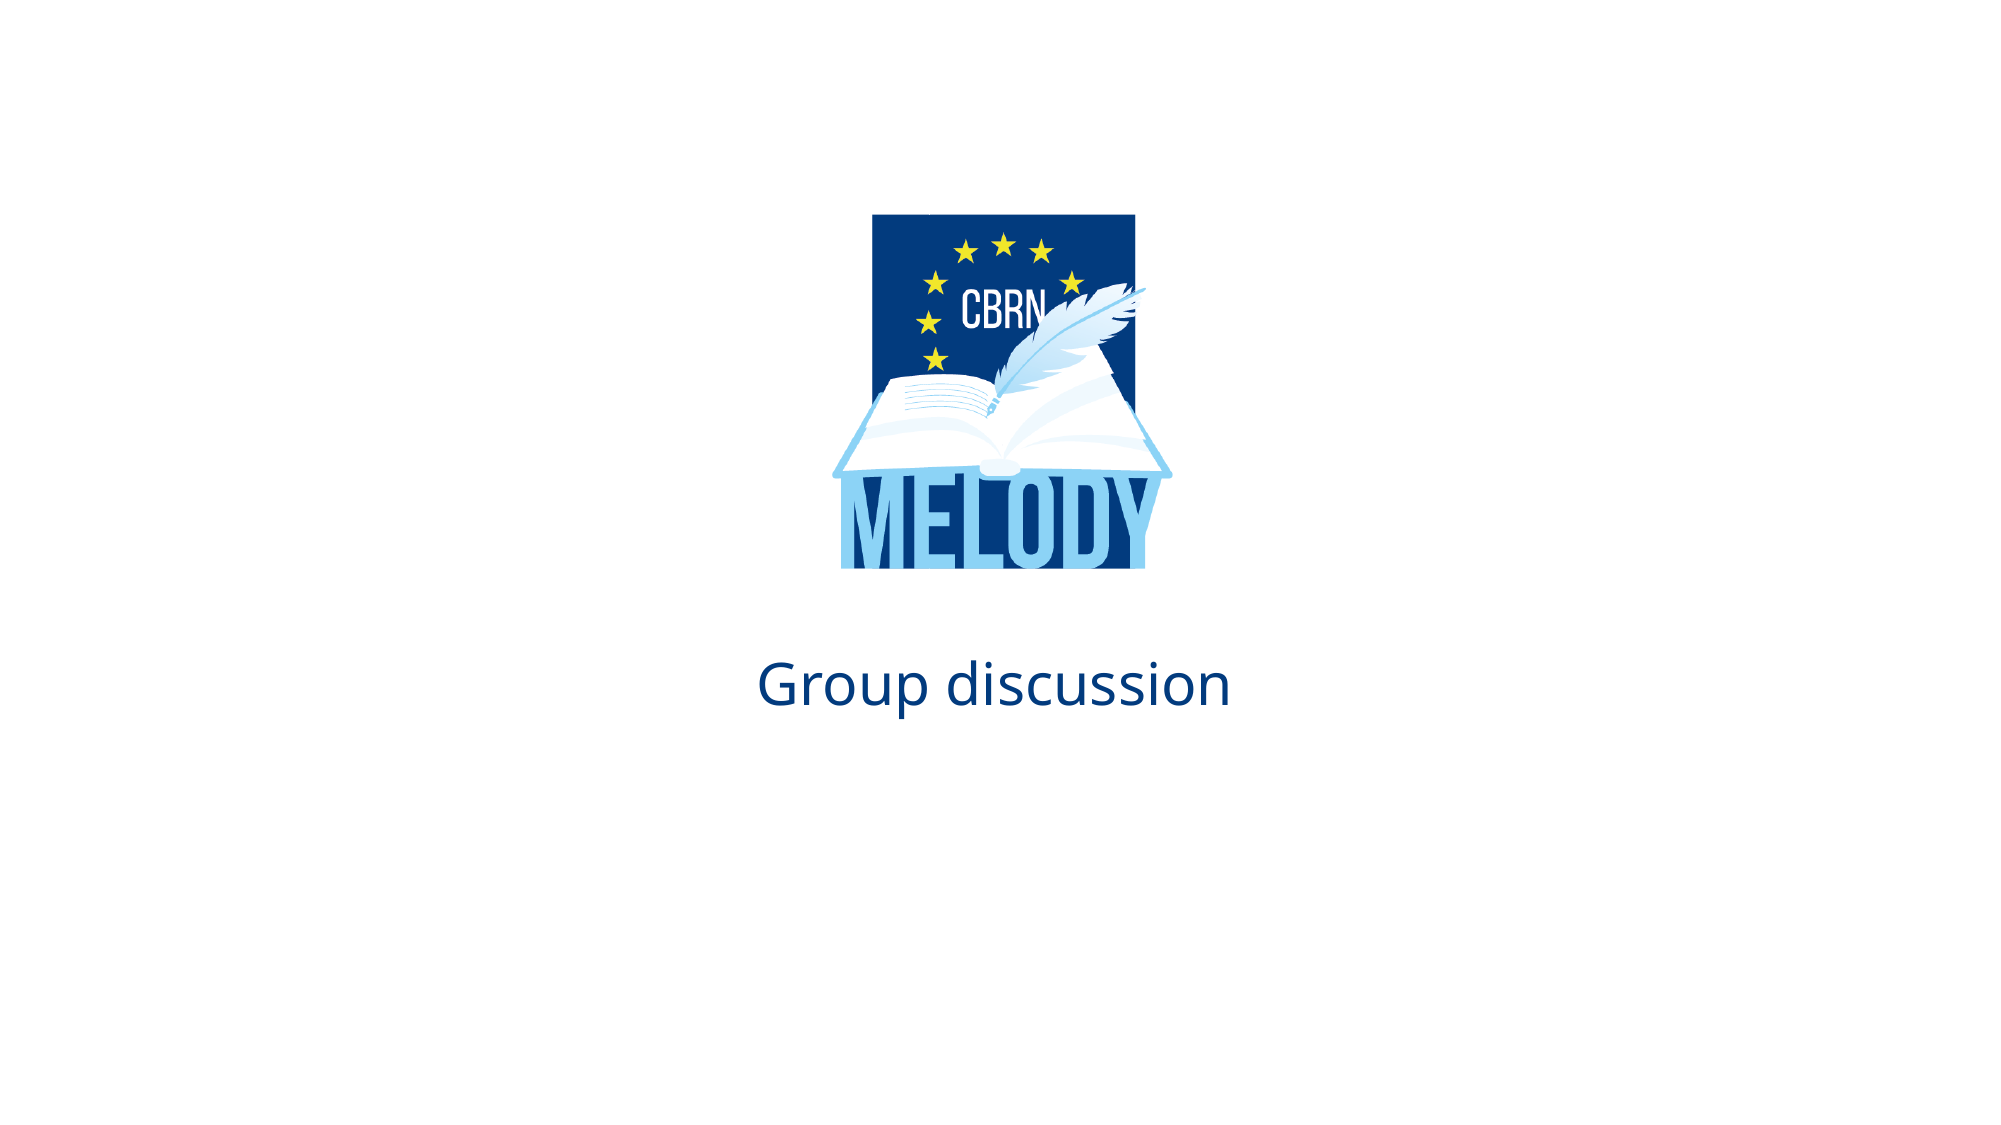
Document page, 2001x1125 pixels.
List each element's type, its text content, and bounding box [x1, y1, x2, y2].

title Group discussion [96, 647, 1894, 797]
picture [811, 193, 1189, 602]
